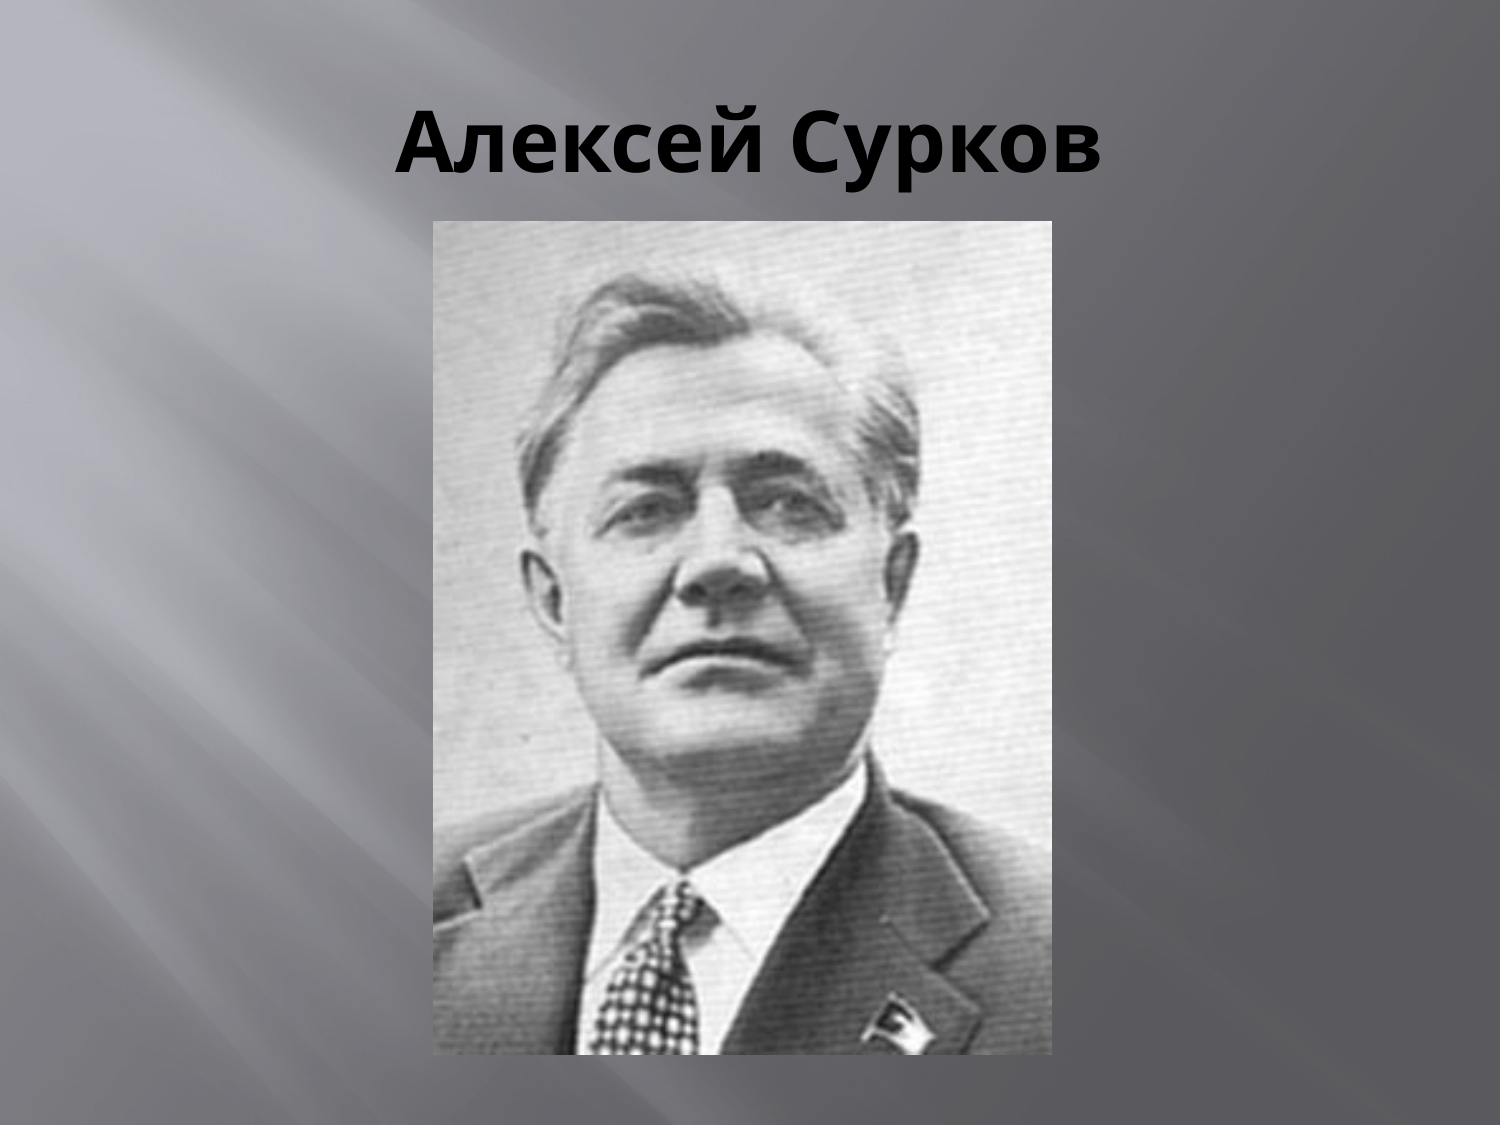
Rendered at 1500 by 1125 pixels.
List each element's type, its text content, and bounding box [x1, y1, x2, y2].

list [433, 221, 1052, 1055]
title Алексей Сурков [75, 45, 1425, 233]
